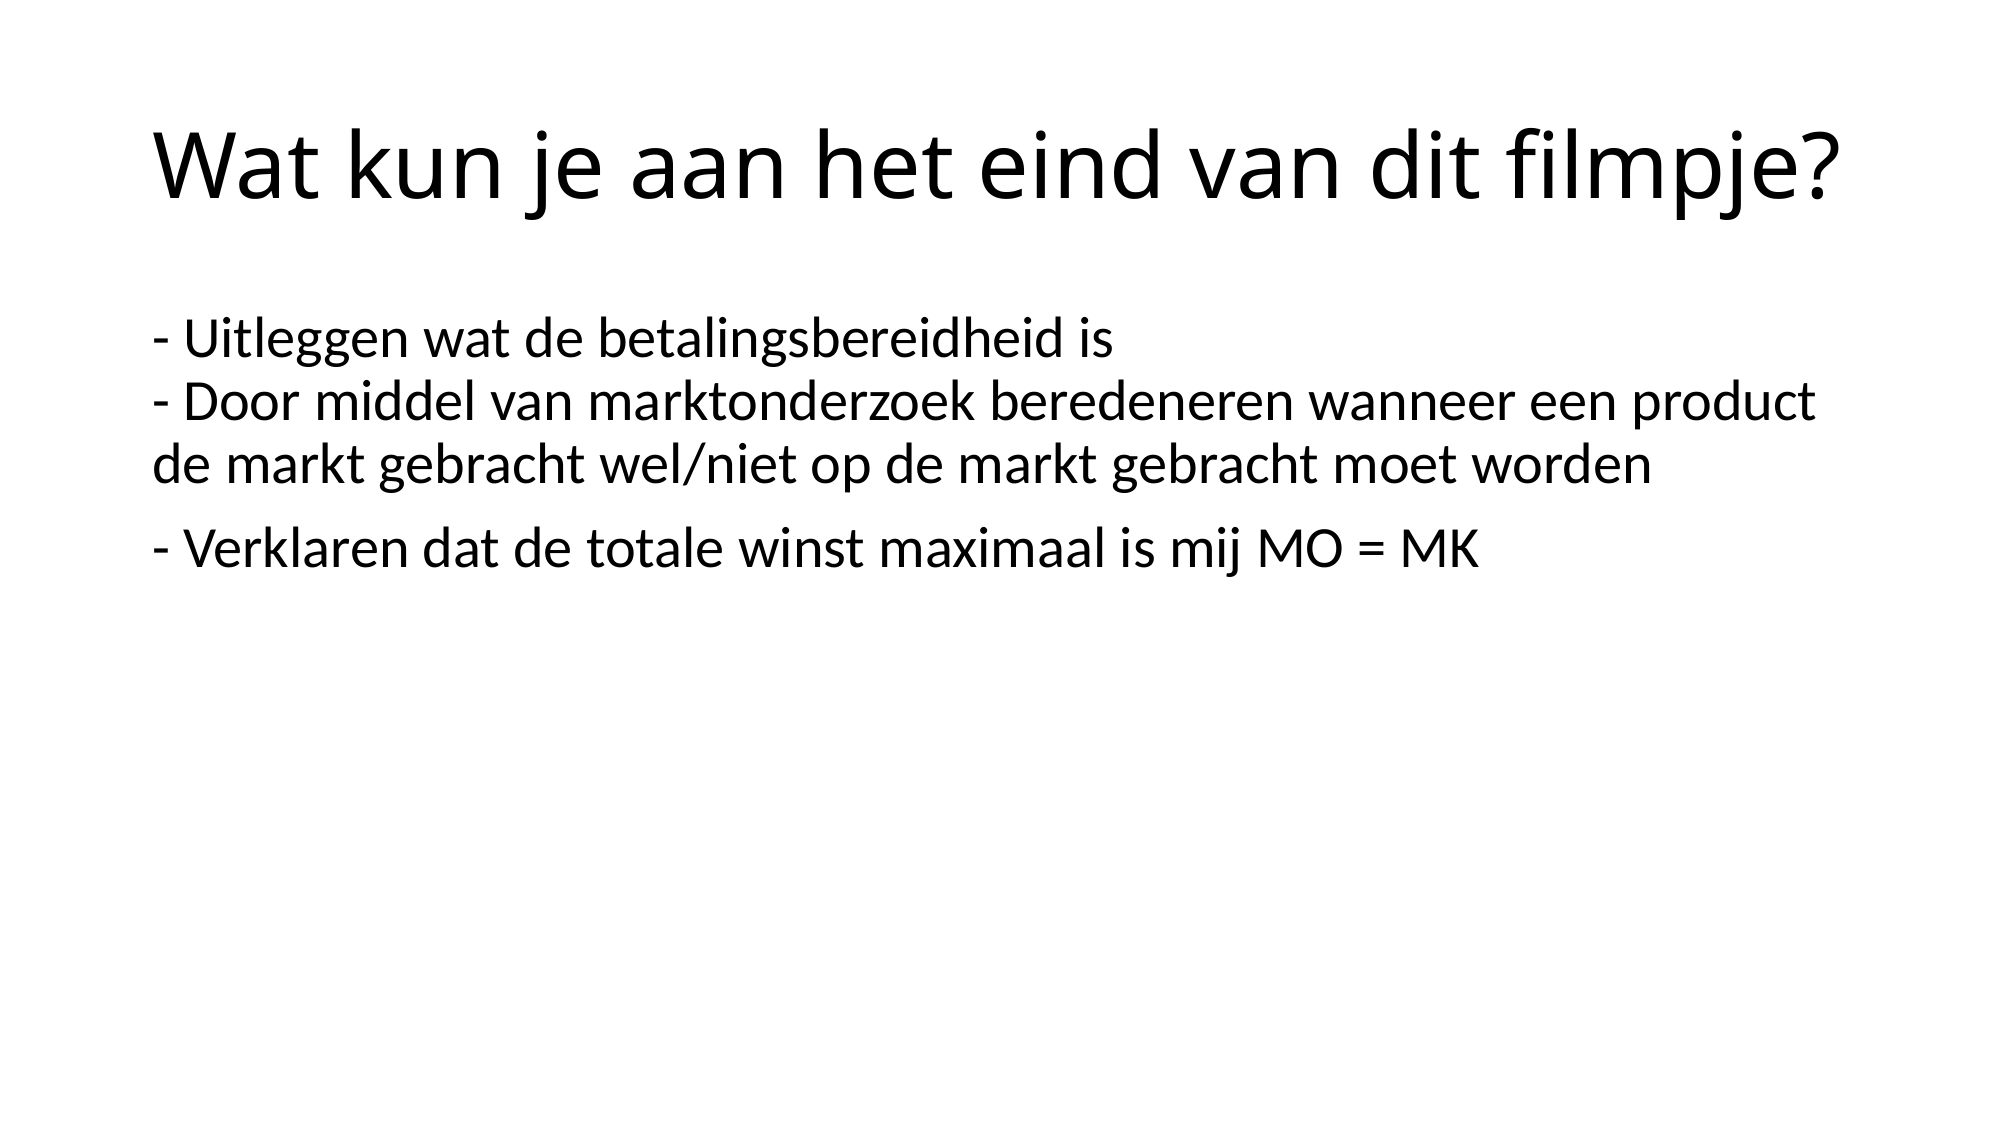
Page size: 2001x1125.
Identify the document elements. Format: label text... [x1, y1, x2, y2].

title Wat kun je aan het eind van dit filmpje? [137, 59, 1863, 278]
list - Uitleggen wat de betalingsbereidheid is - Door middel van marktonderzoek beredeneren wanneer een product de markt gebracht wel/niet op de markt gebracht moet worden - Verklaren dat de totale winst maximaal is mij MO = MK [137, 299, 1863, 1014]
